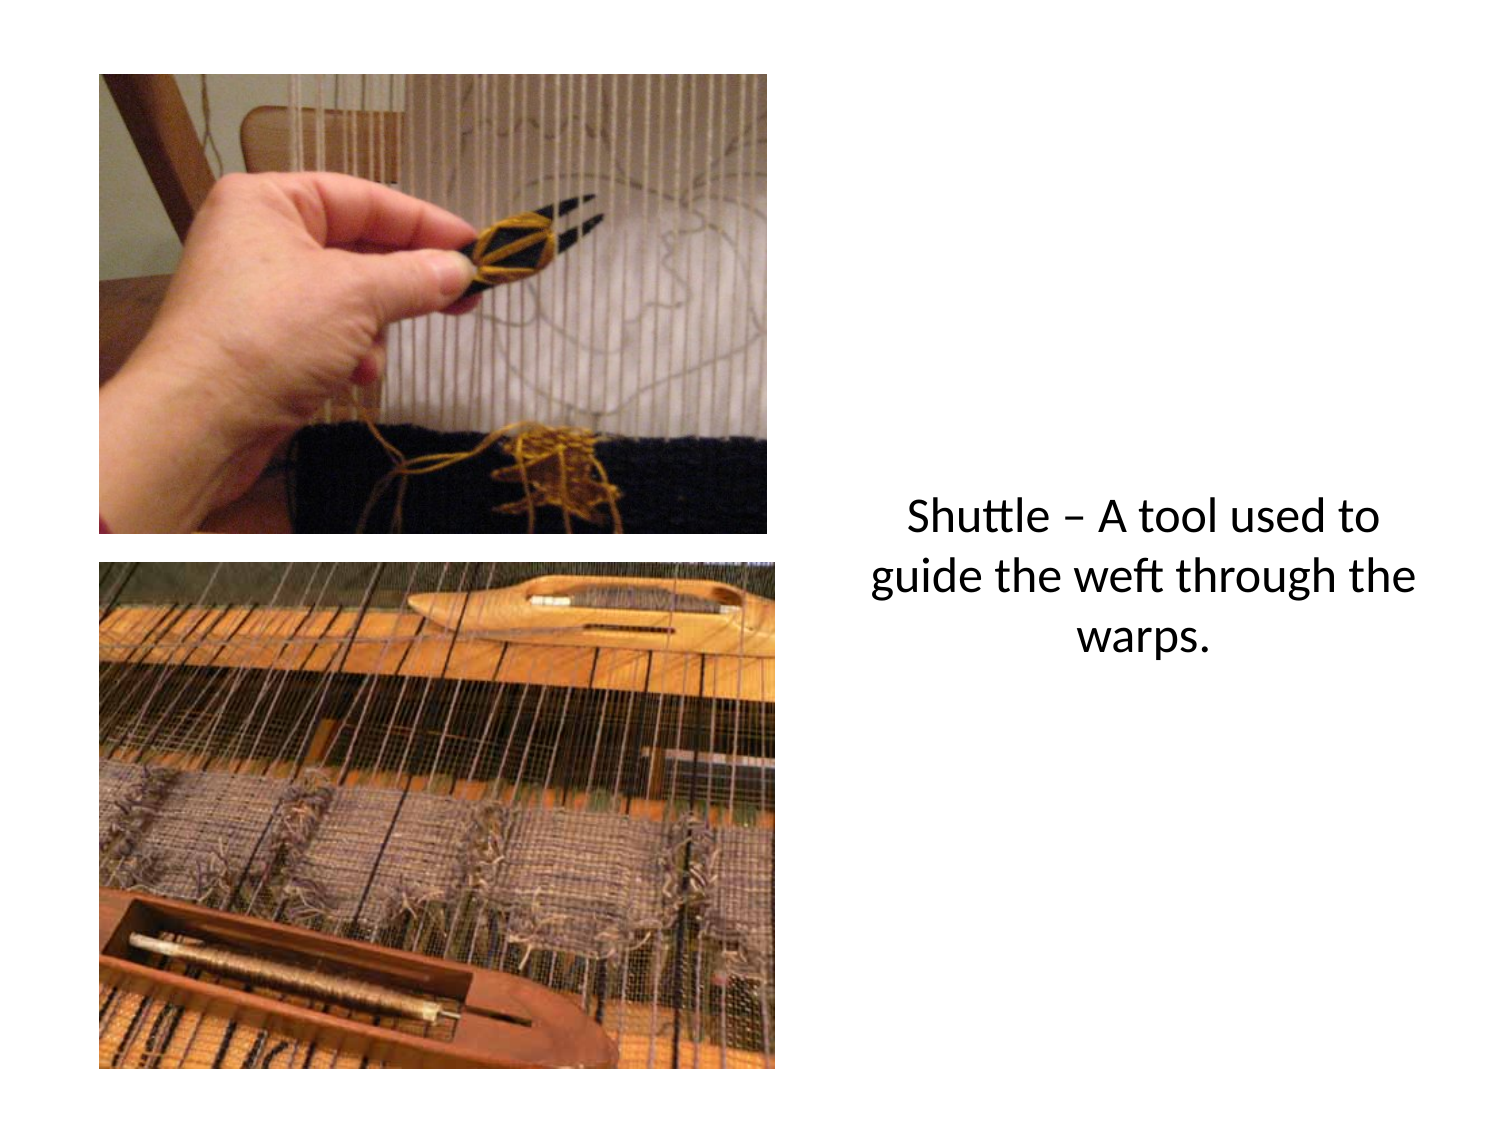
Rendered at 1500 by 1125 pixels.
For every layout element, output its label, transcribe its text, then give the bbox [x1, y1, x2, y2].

picture [99, 74, 767, 534]
text_box Shuttle – A tool used to guide the weft through the warps. [849, 474, 1438, 670]
picture [99, 562, 776, 1069]
